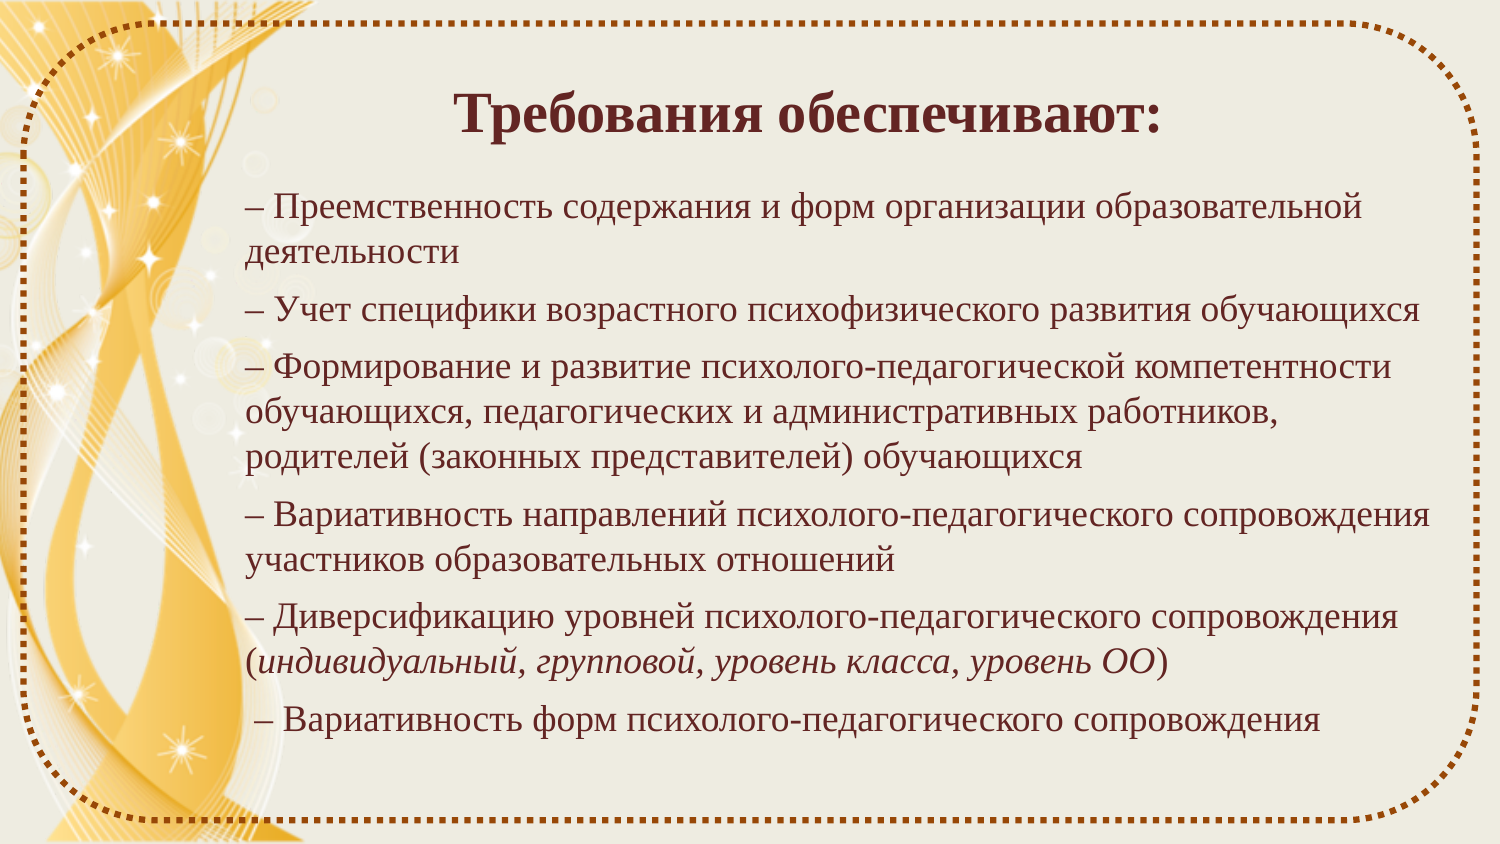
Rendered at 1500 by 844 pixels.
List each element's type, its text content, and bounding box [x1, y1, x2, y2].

picture [0, 0, 320, 844]
text_box – Преемственность содержания и форм организации образовательной деятельности – Учет специфики возрастного психофизического развития обучающихся – Формирование и развитие психолого-педагогической компетентности обучающихся, педагогических и административных работников, родителей (законных представителей) обучающихся – Вариативность направлений психолого-педагогического сопровождения участников образовательных отношений – Диверсификацию уровней психолого-педагогического сопровождения (индивидуальный, групповой, уровень класса, уровень ОО) – Вариативность форм психолого-педагогического сопровождения [230, 173, 1447, 747]
title Требования обеспечивают: [265, 45, 1353, 173]
